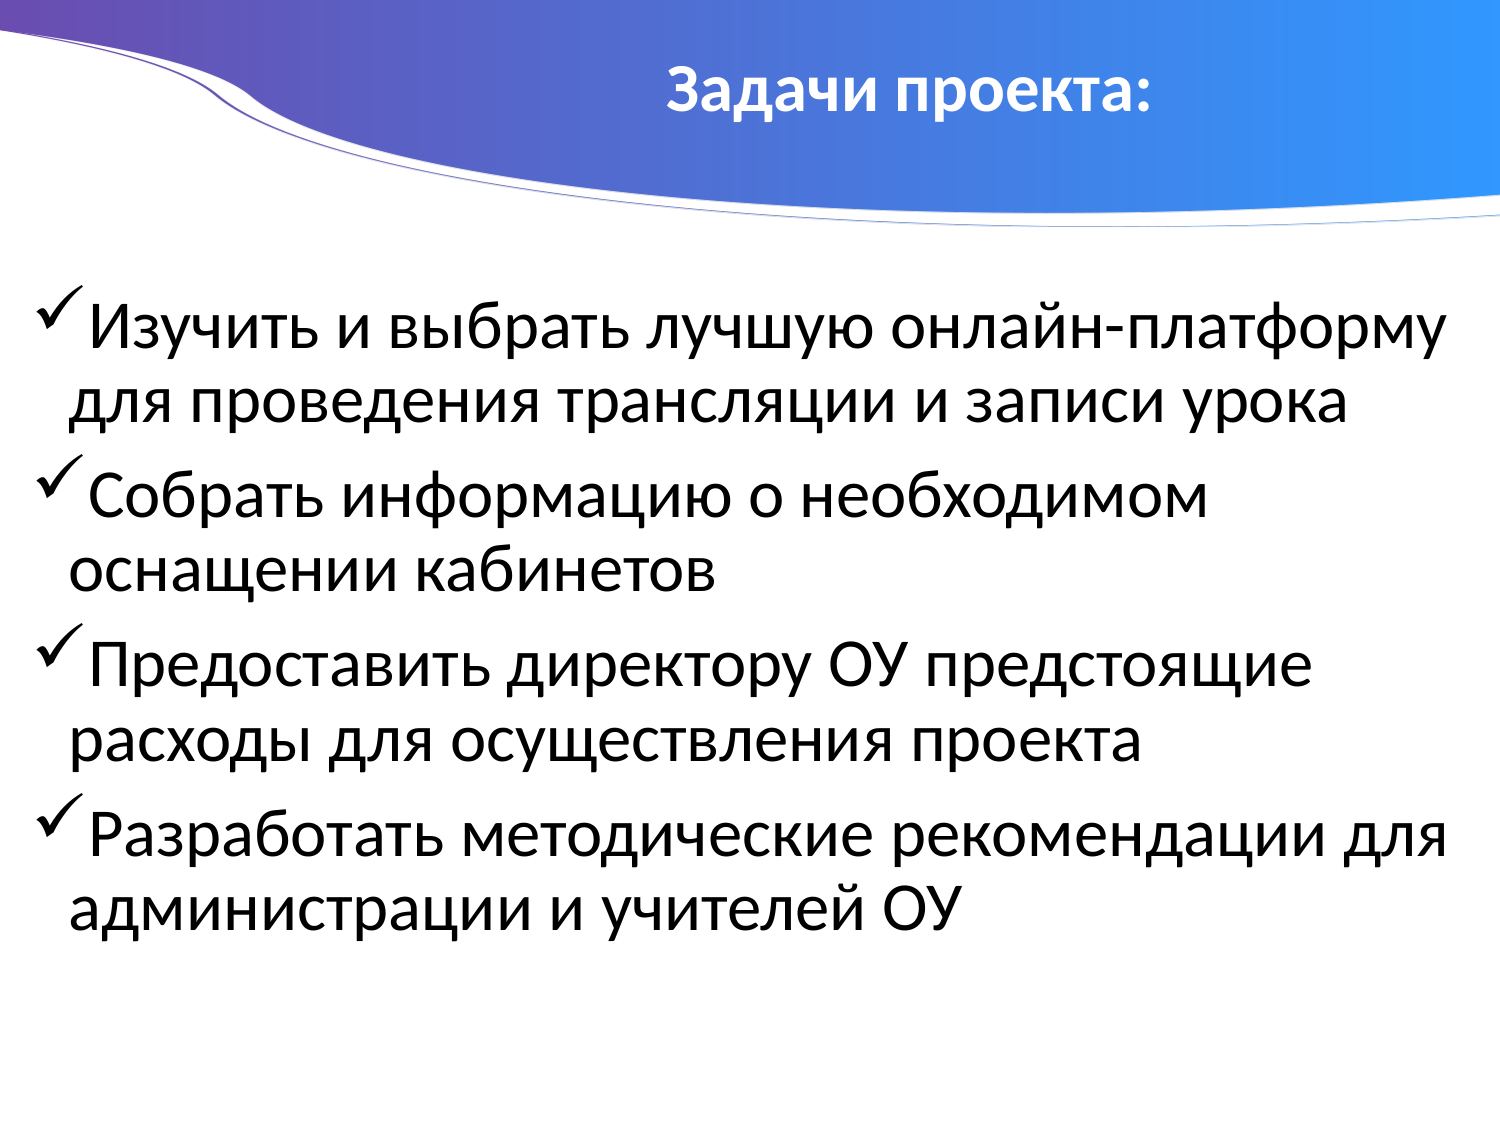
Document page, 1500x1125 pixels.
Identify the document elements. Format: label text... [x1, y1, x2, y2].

text_box Задачи проекта: [499, 35, 1321, 133]
list Изучить и выбрать лучшую онлайн-платформу для проведения трансляции и записи урока Собрать информацию о необходимом оснащении кабинетов Предоставить директору ОУ предстоящие расходы для осуществления проекта Разработать методические рекомендации для администрации и учителей ОУ [16, 281, 1486, 996]
picture [0, 0, 1500, 1125]
